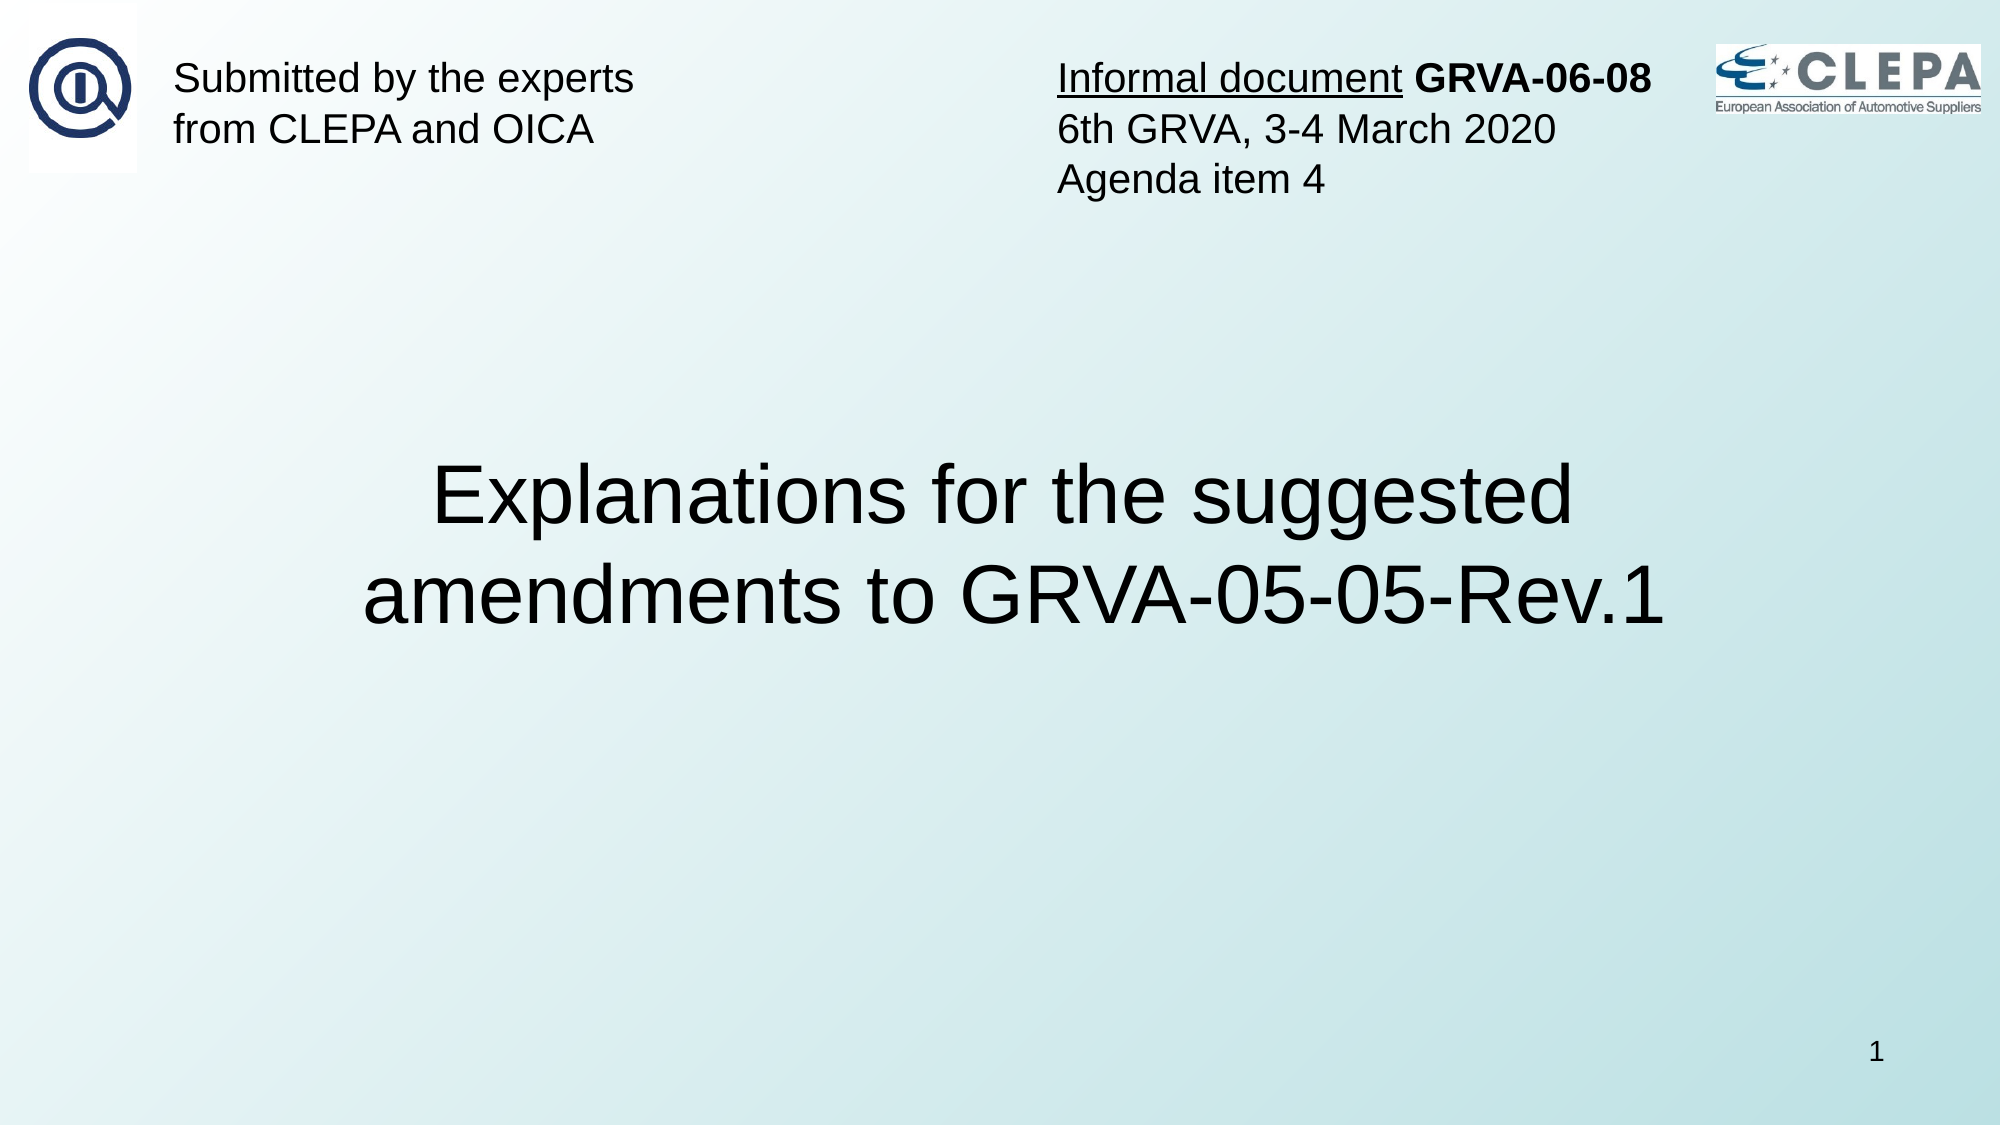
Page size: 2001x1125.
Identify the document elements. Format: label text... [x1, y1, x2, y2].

text_box [1058, 45, 1841, 233]
slide_number 1 [1433, 1024, 1901, 1103]
title Submitted by the experts from CLEPA and OICA [158, 43, 941, 232]
picture [29, 3, 137, 173]
text_box Informal document GRVA-06-08 6th GRVA, 3-4 March 2020 Agenda item 4 [1042, 43, 1825, 232]
picture [1825, 44, 1981, 114]
text_box Explanations for the suggested amendments to GRVA-05-05-Rev.1 [347, 432, 1683, 648]
